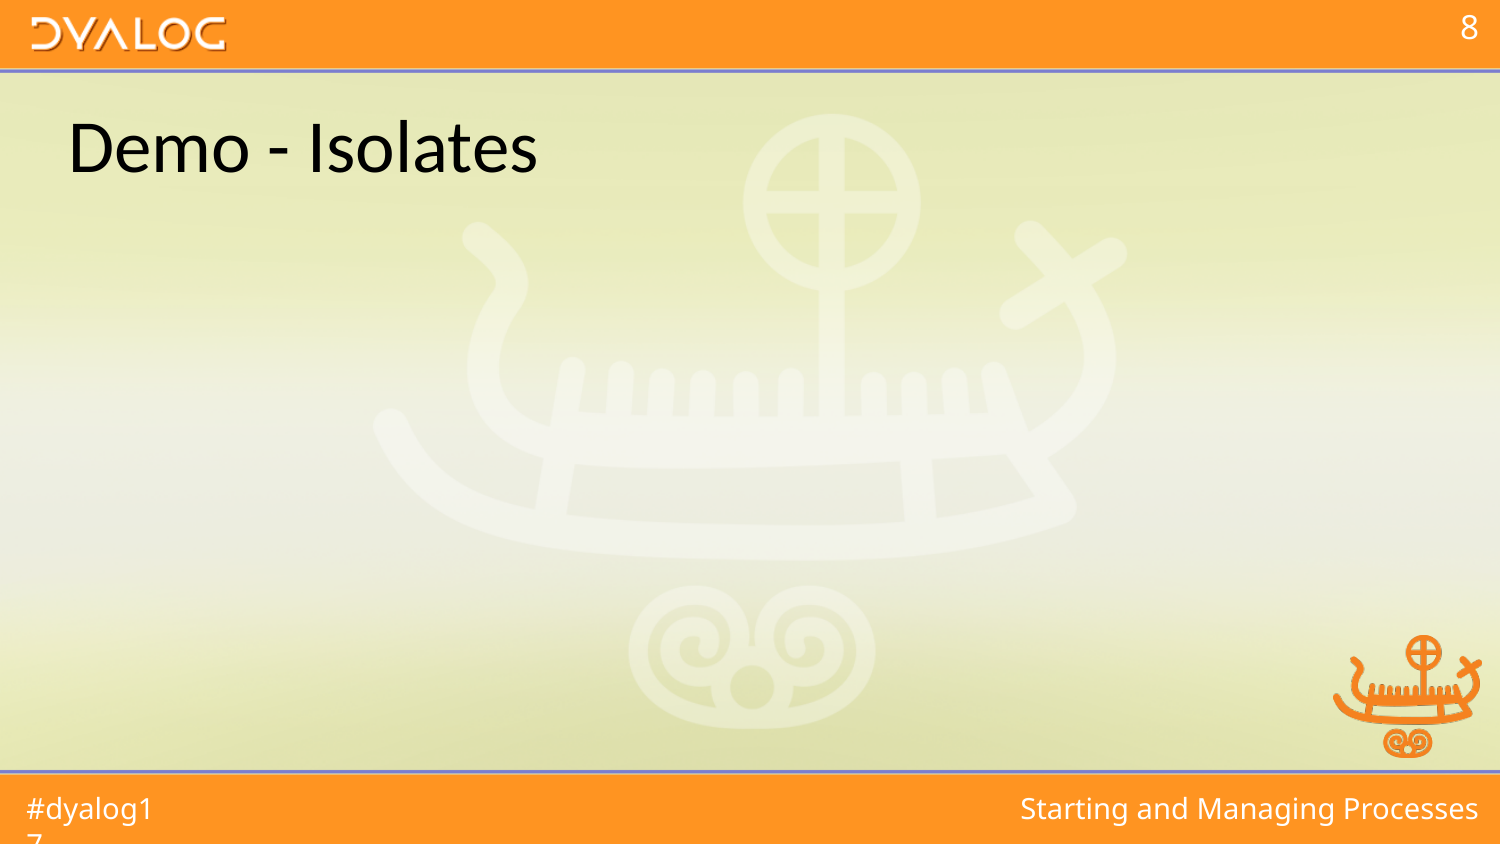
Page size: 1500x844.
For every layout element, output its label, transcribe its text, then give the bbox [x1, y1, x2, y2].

title Demo - Isolates [53, 94, 1425, 192]
picture [0, 0, 1500, 844]
